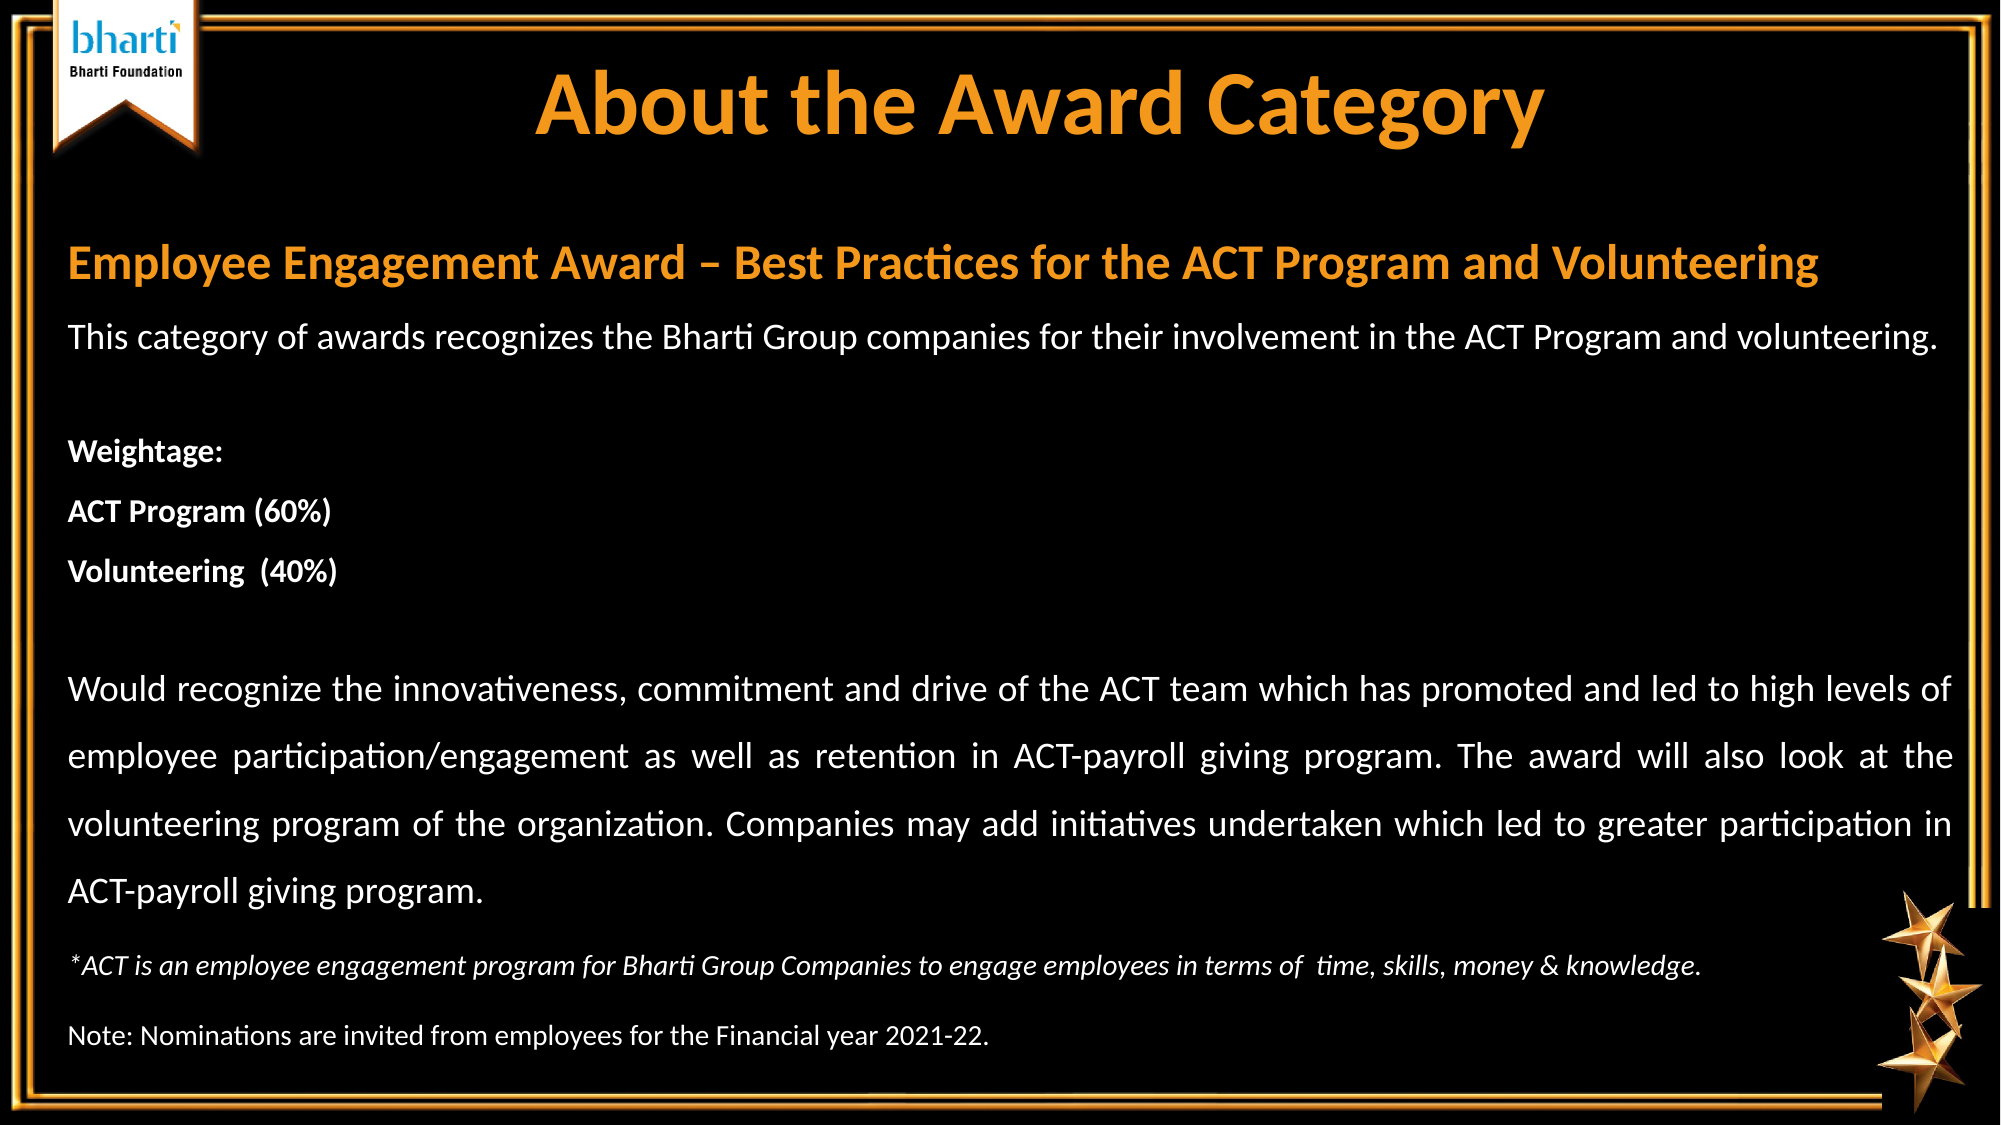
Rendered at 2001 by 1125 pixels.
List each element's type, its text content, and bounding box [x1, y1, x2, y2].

picture [0, 0, 2001, 1125]
text_box Employee Engagement Award – Best Practices for the ACT Program and Volunteering This category of awards recognizes the Bharti Group companies for their involvement in the ACT Program and volunteering. Weightage: ACT Program (60%) Volunteering (40%) Would recognize the innovativeness, commitment and drive of the ACT team which has promoted and led to high levels of employee participation/engagement as well as retention in ACT-payroll giving program. The award will also look at the volunteering program of the organization. Companies may add initiatives undertaken which led to greater participation in ACT-payroll giving program. *ACT is an employee engagement program for Bharti Group Companies to engage employees in terms of time, skills, money & knowledge. Note: Nominations are invited from employees for the Financial year 2021-22. (This slide can be removed before submission) [52, 161, 1970, 1125]
text_box About the Award Category [333, 35, 1749, 161]
